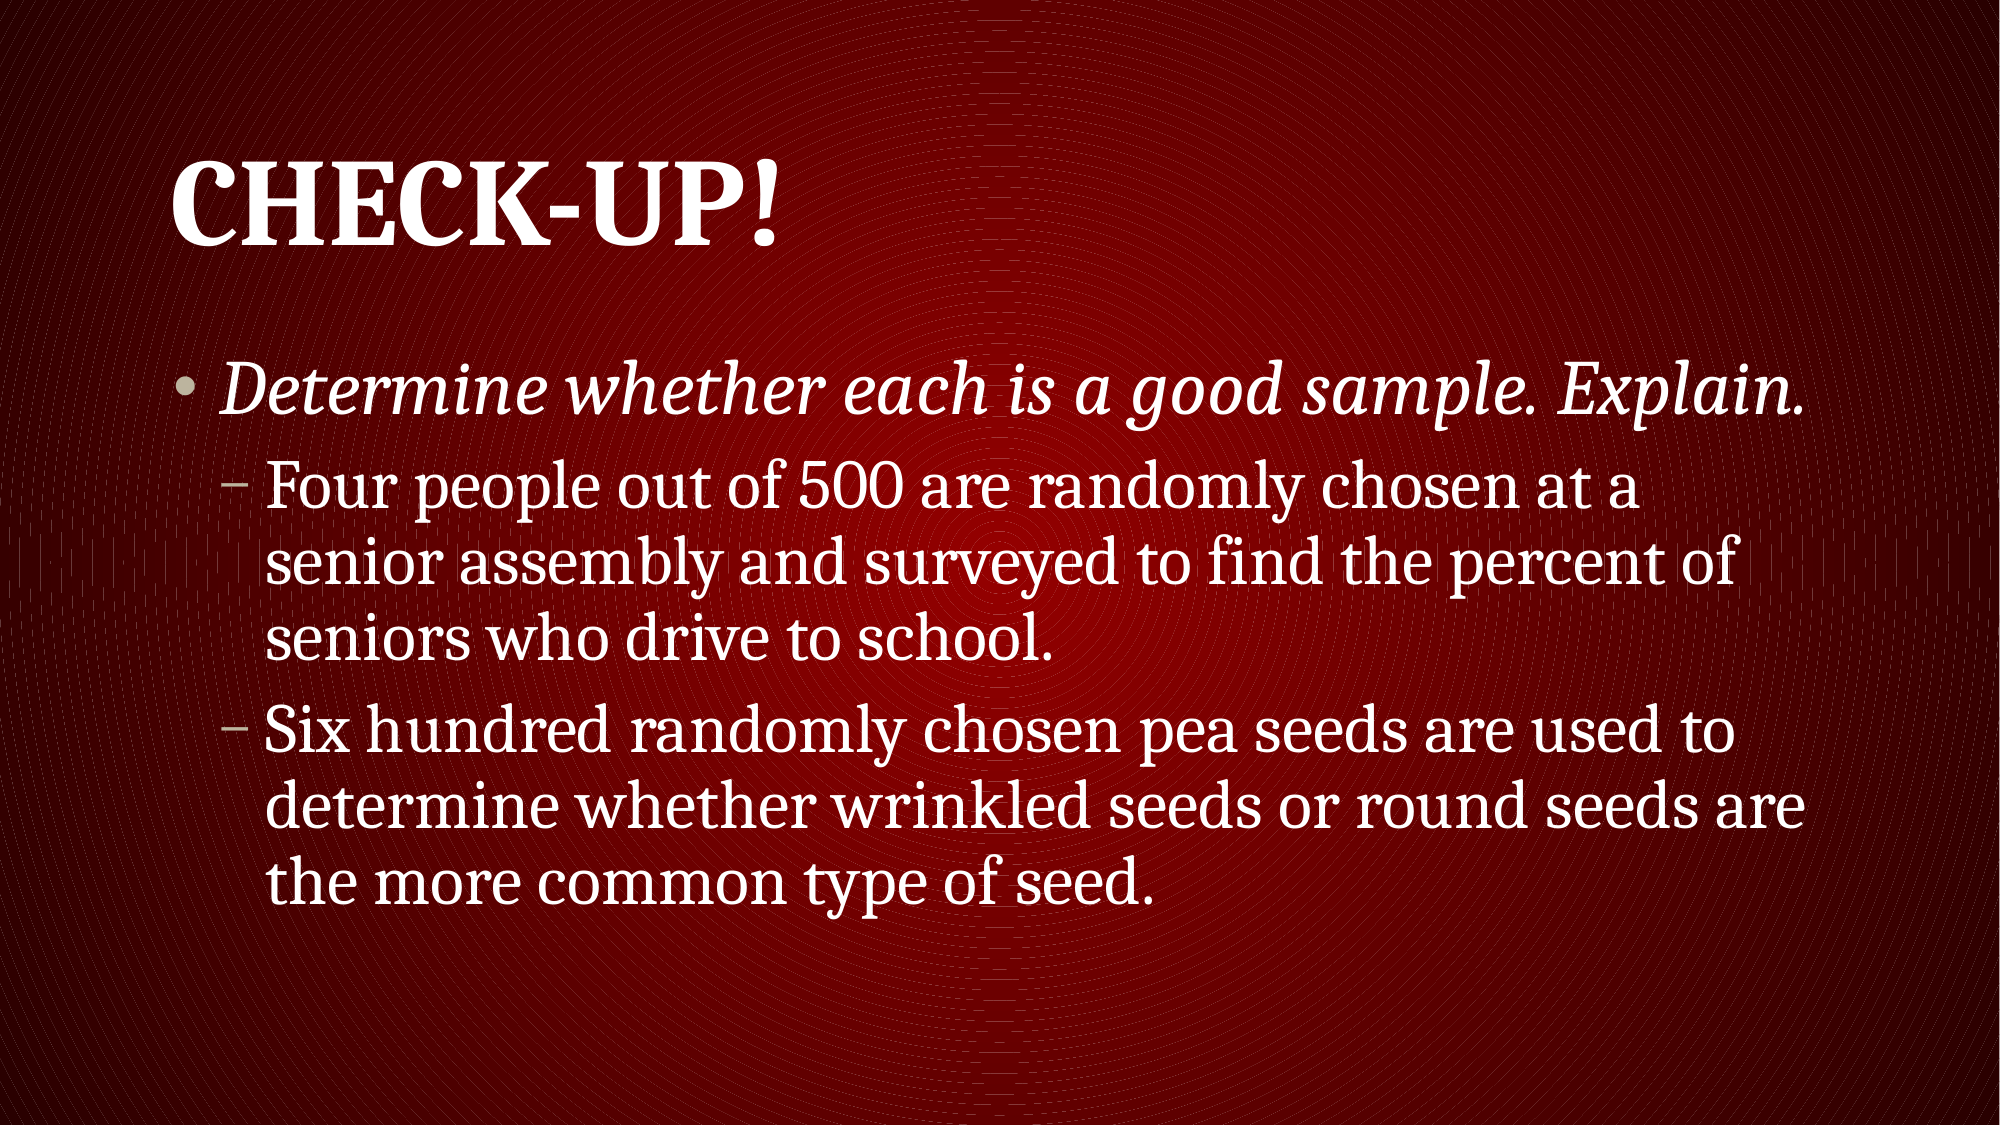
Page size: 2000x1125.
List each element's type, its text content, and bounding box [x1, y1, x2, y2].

title Check-up! [149, 79, 1850, 280]
list Determine whether each is a good sample. Explain. Four people out of 500 are randomly chosen at a senior assembly and surveyed to find the percent of seniors who drive to school. Six hundred randomly chosen pea seeds are used to determine whether wrinkled seeds or round seeds are the more common type of seed. [153, 337, 1854, 988]
